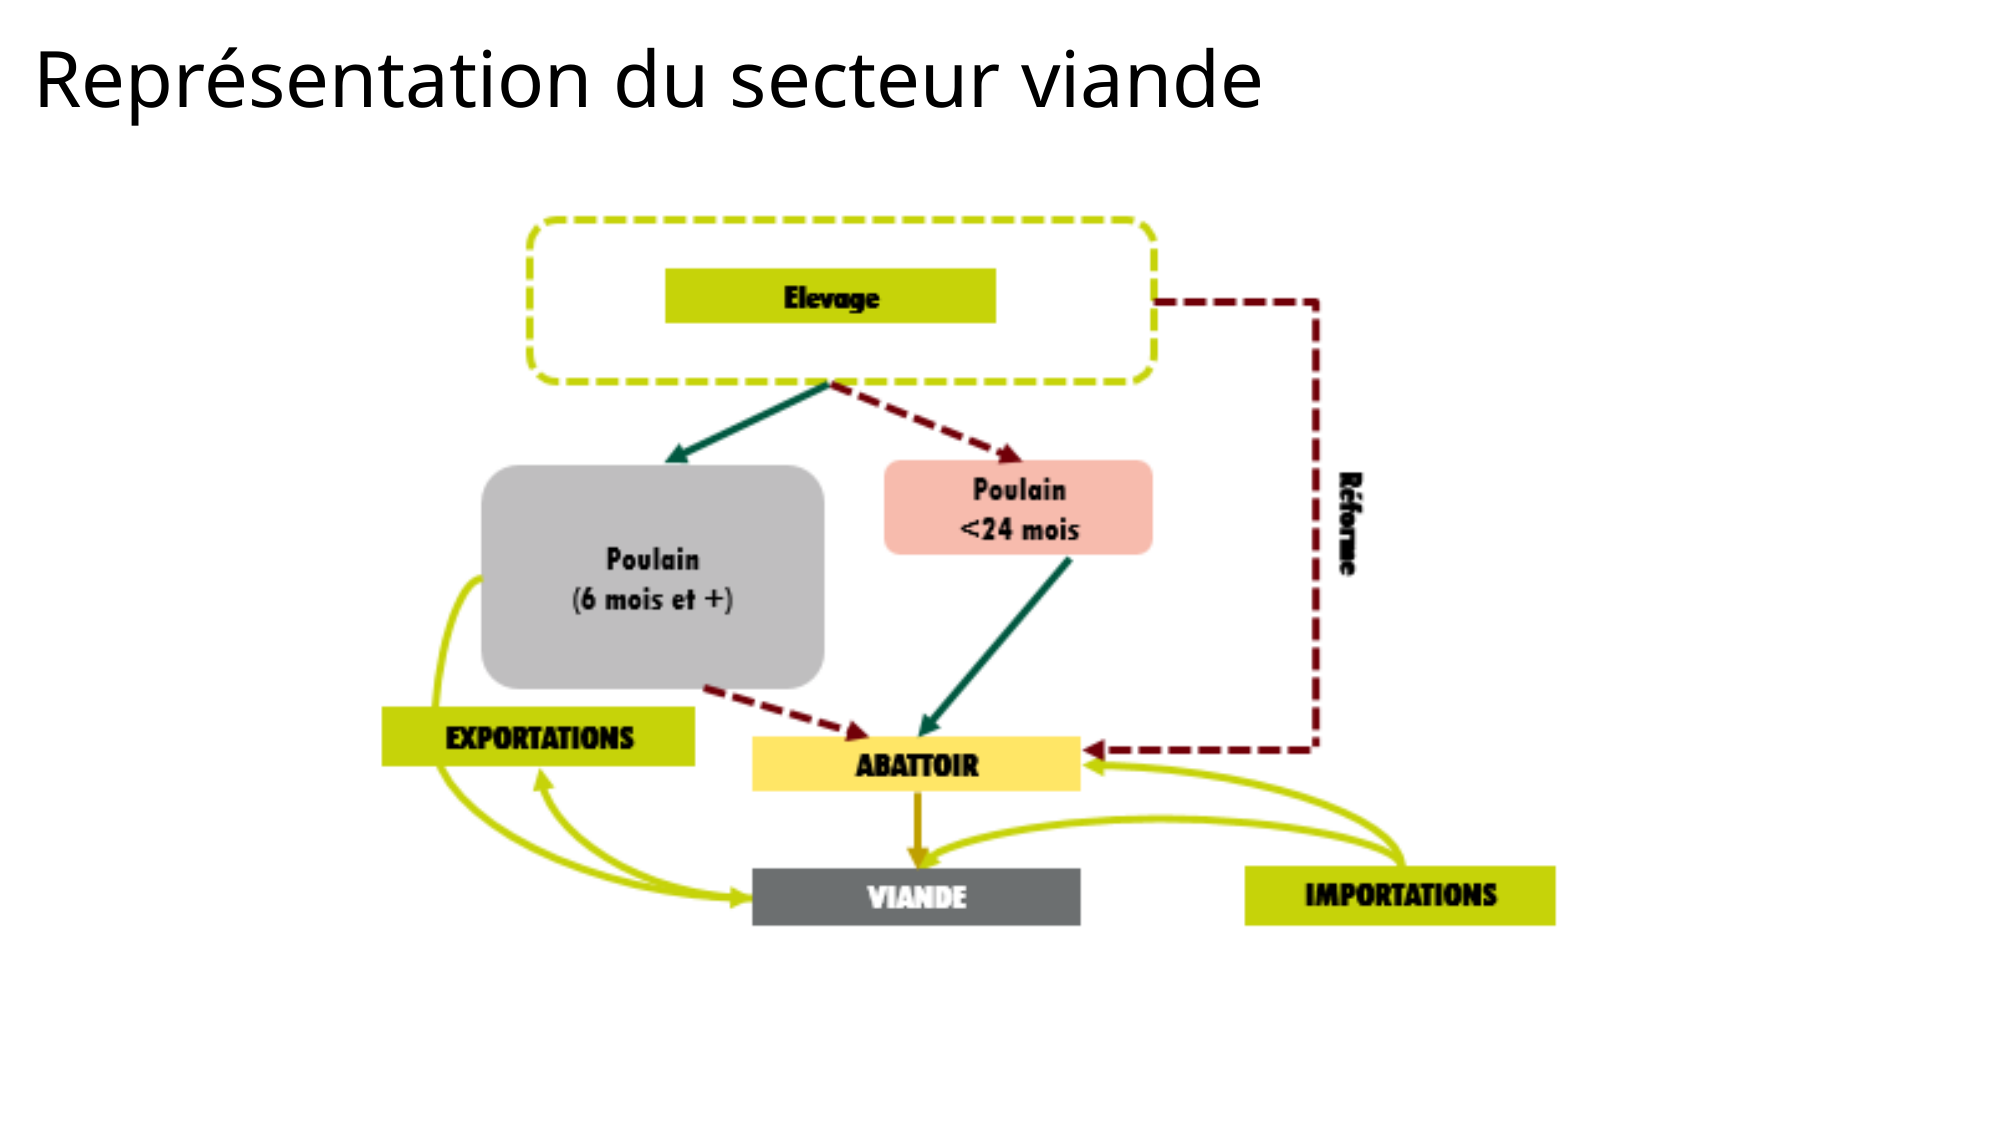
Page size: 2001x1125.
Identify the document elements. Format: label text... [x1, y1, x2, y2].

title Représentation du secteur viande [18, 32, 1819, 133]
picture [195, 182, 1641, 1021]
